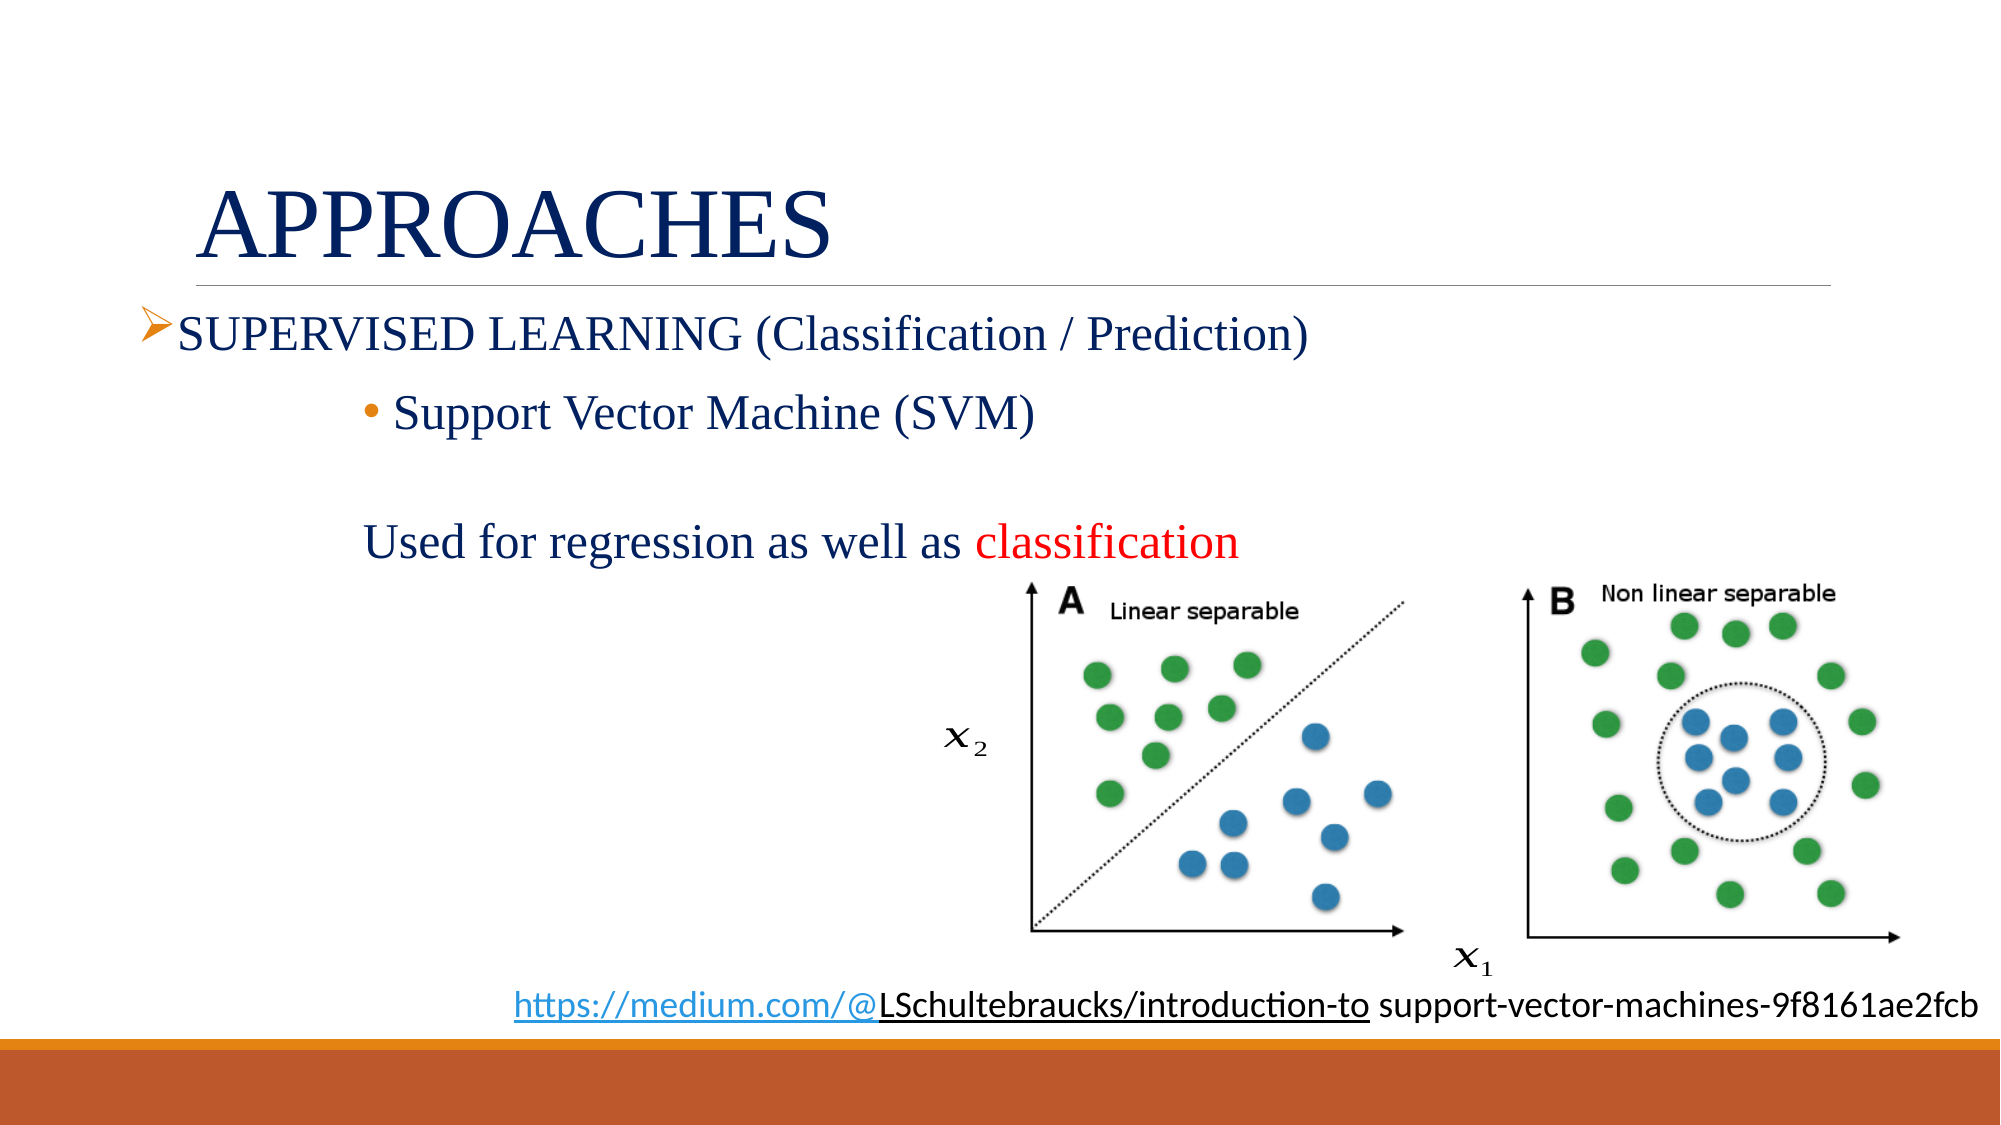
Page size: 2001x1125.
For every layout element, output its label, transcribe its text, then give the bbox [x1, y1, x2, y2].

text_box https://medium.com/@LSchultebraucks/introduction-to support-vector-machines-9f8161ae2fcb [498, 972, 2000, 1033]
title APPROACHES [180, 47, 1830, 285]
list SUPERVISED LEARNING (Classification / Prediction) Support Vector Machine (SVM) Used for regression as well as classification [137, 299, 1863, 1046]
picture [1022, 570, 1923, 949]
